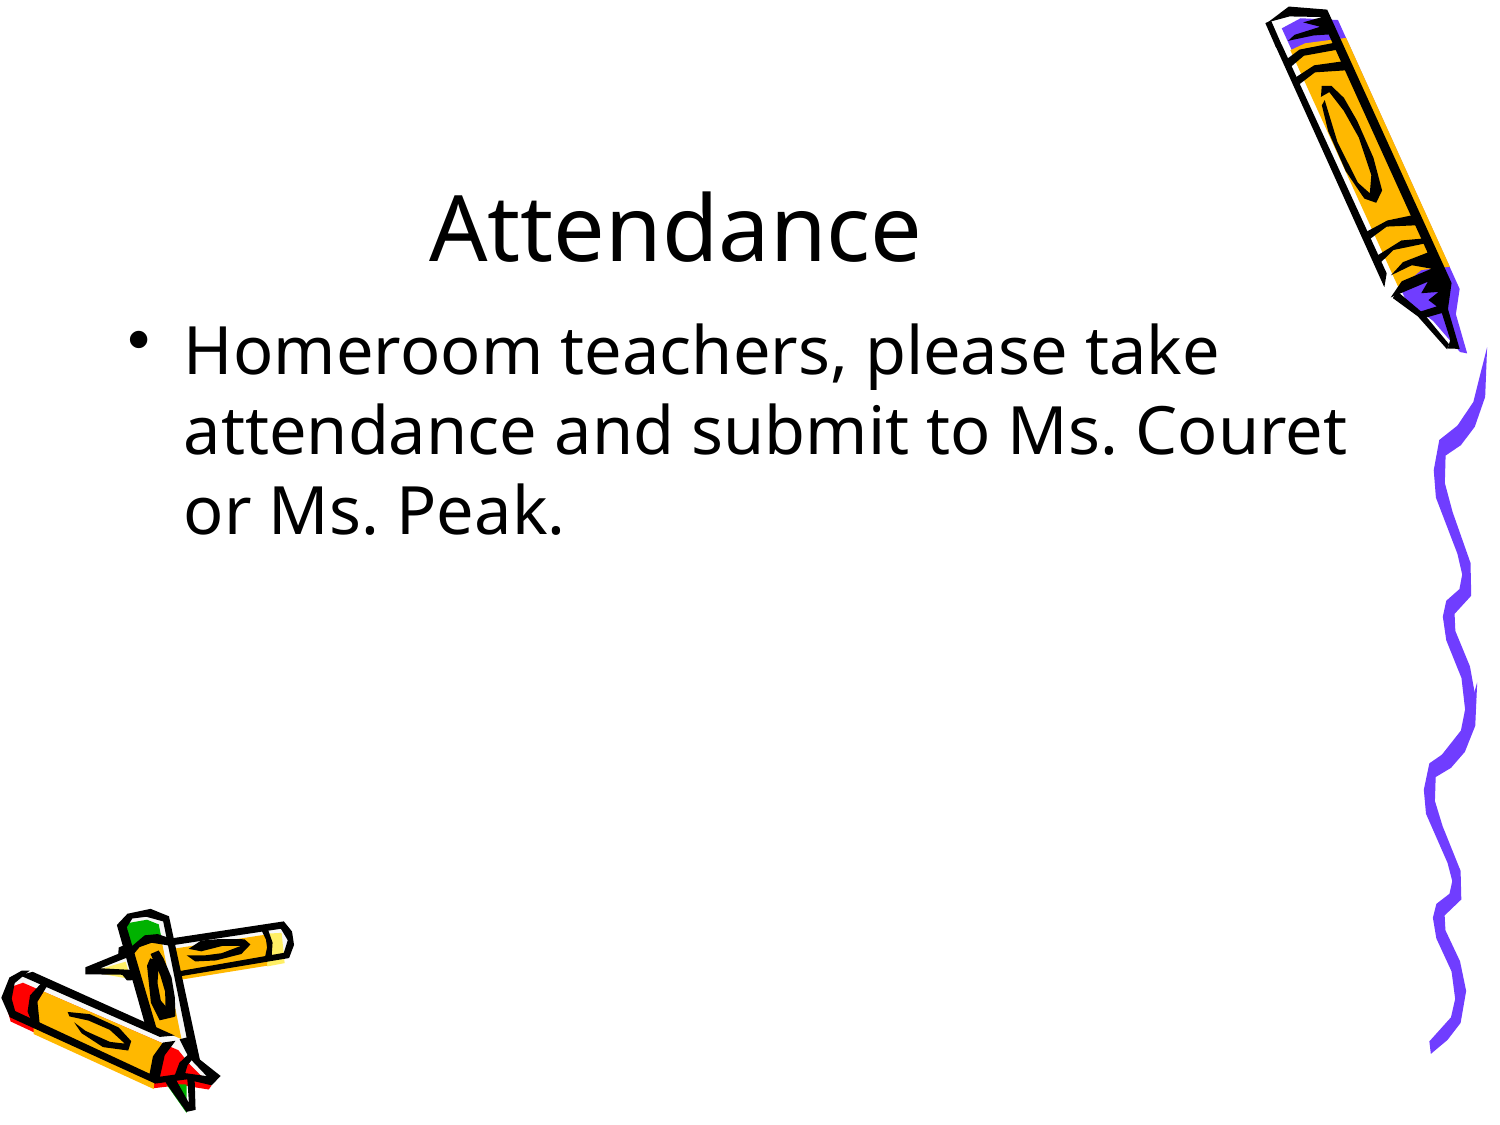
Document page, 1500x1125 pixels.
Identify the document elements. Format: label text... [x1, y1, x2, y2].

title Attendance [112, 24, 1240, 288]
list Homeroom teachers, please take attendance and submit to Ms. Couret or Ms. Peak. [112, 299, 1376, 901]
